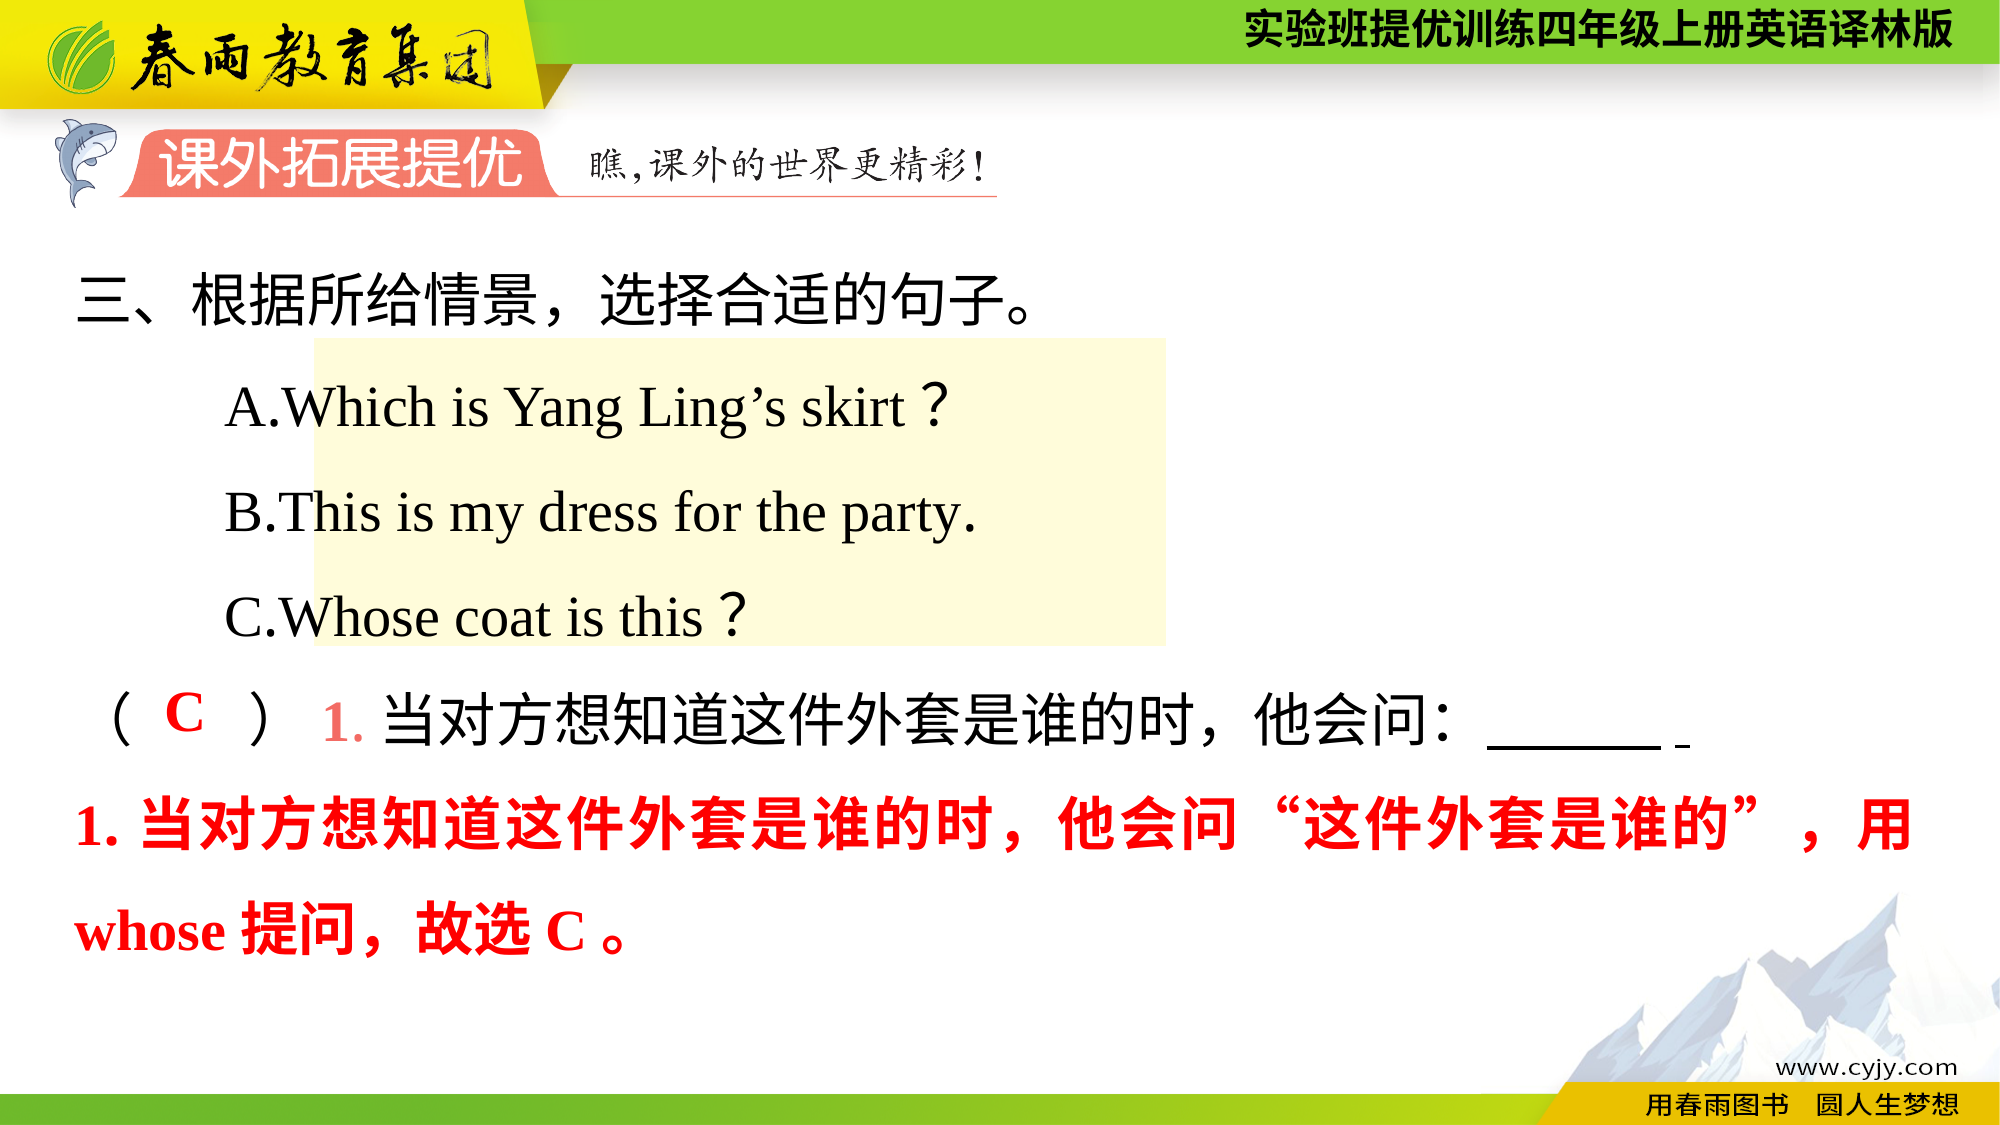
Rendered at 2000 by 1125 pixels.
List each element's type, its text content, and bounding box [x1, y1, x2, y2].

text_box 1.当对方想知道这件外套是谁的时，他会问“这件外套是谁的”，用whose提问，故选C。 [59, 744, 1944, 970]
picture [0, 0, 2000, 1125]
list 三、根据所给情景，选择合适的句子。 A.Which is Yang Ling’s skirt？ B.This is my dress for the party. C.Whose coat is this？ （ ）1.当对方想知道这件外套是谁的时，他会问： . [59, 221, 1944, 744]
text_box C [149, 665, 222, 744]
